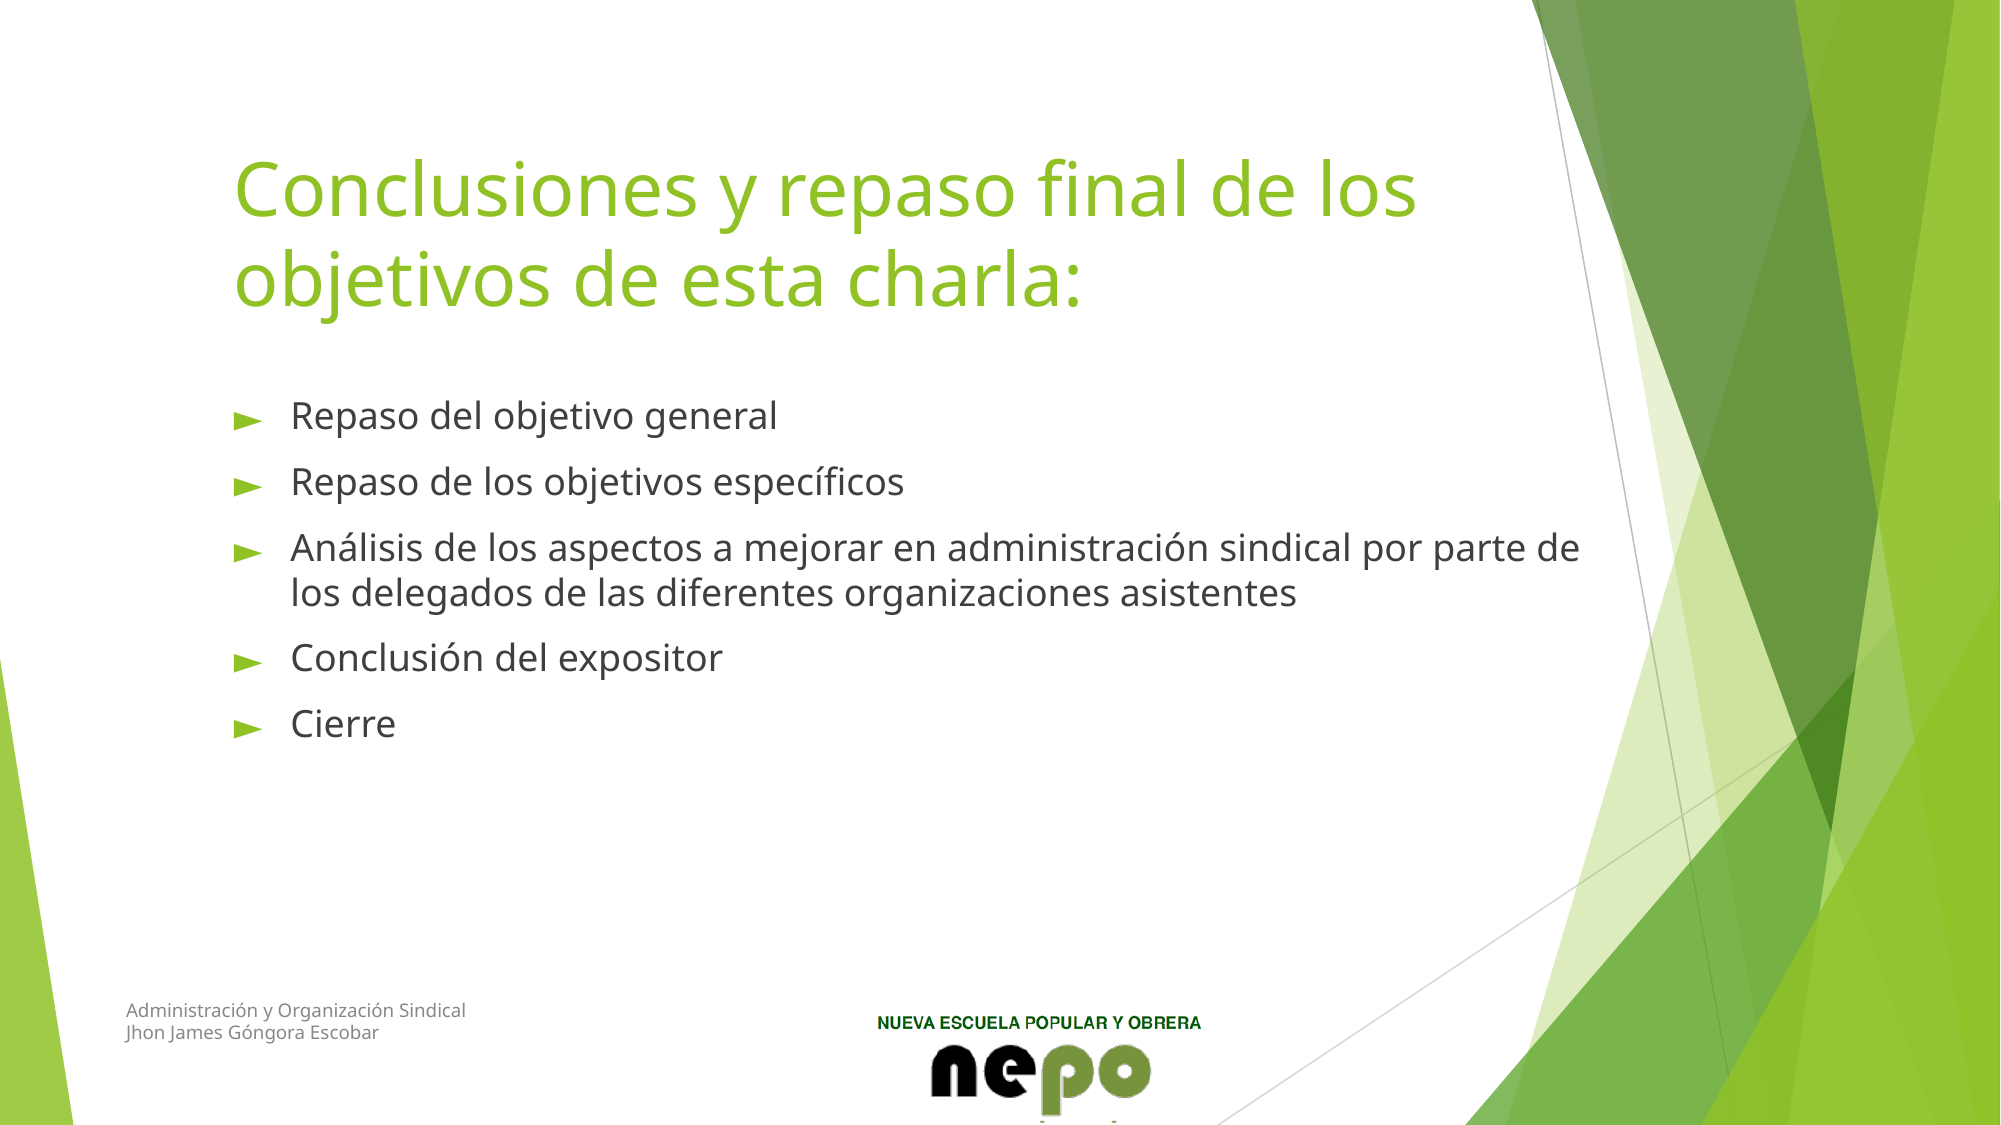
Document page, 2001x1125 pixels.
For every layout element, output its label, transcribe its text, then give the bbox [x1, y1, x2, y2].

footer Administración y Organización Sindical Jhon James Góngora Escobar [111, 991, 1145, 1051]
picture [873, 1006, 1206, 1125]
title Conclusiones y repaso final de los objetivos de esta charla: [219, 133, 1630, 351]
list Repaso del objetivo general Repaso de los objetivos específicos Análisis de los aspectos a mejorar en administración sindical por parte de los delegados de las diferentes organizaciones asistentes Conclusión del expositor Cierre [219, 384, 1630, 1021]
